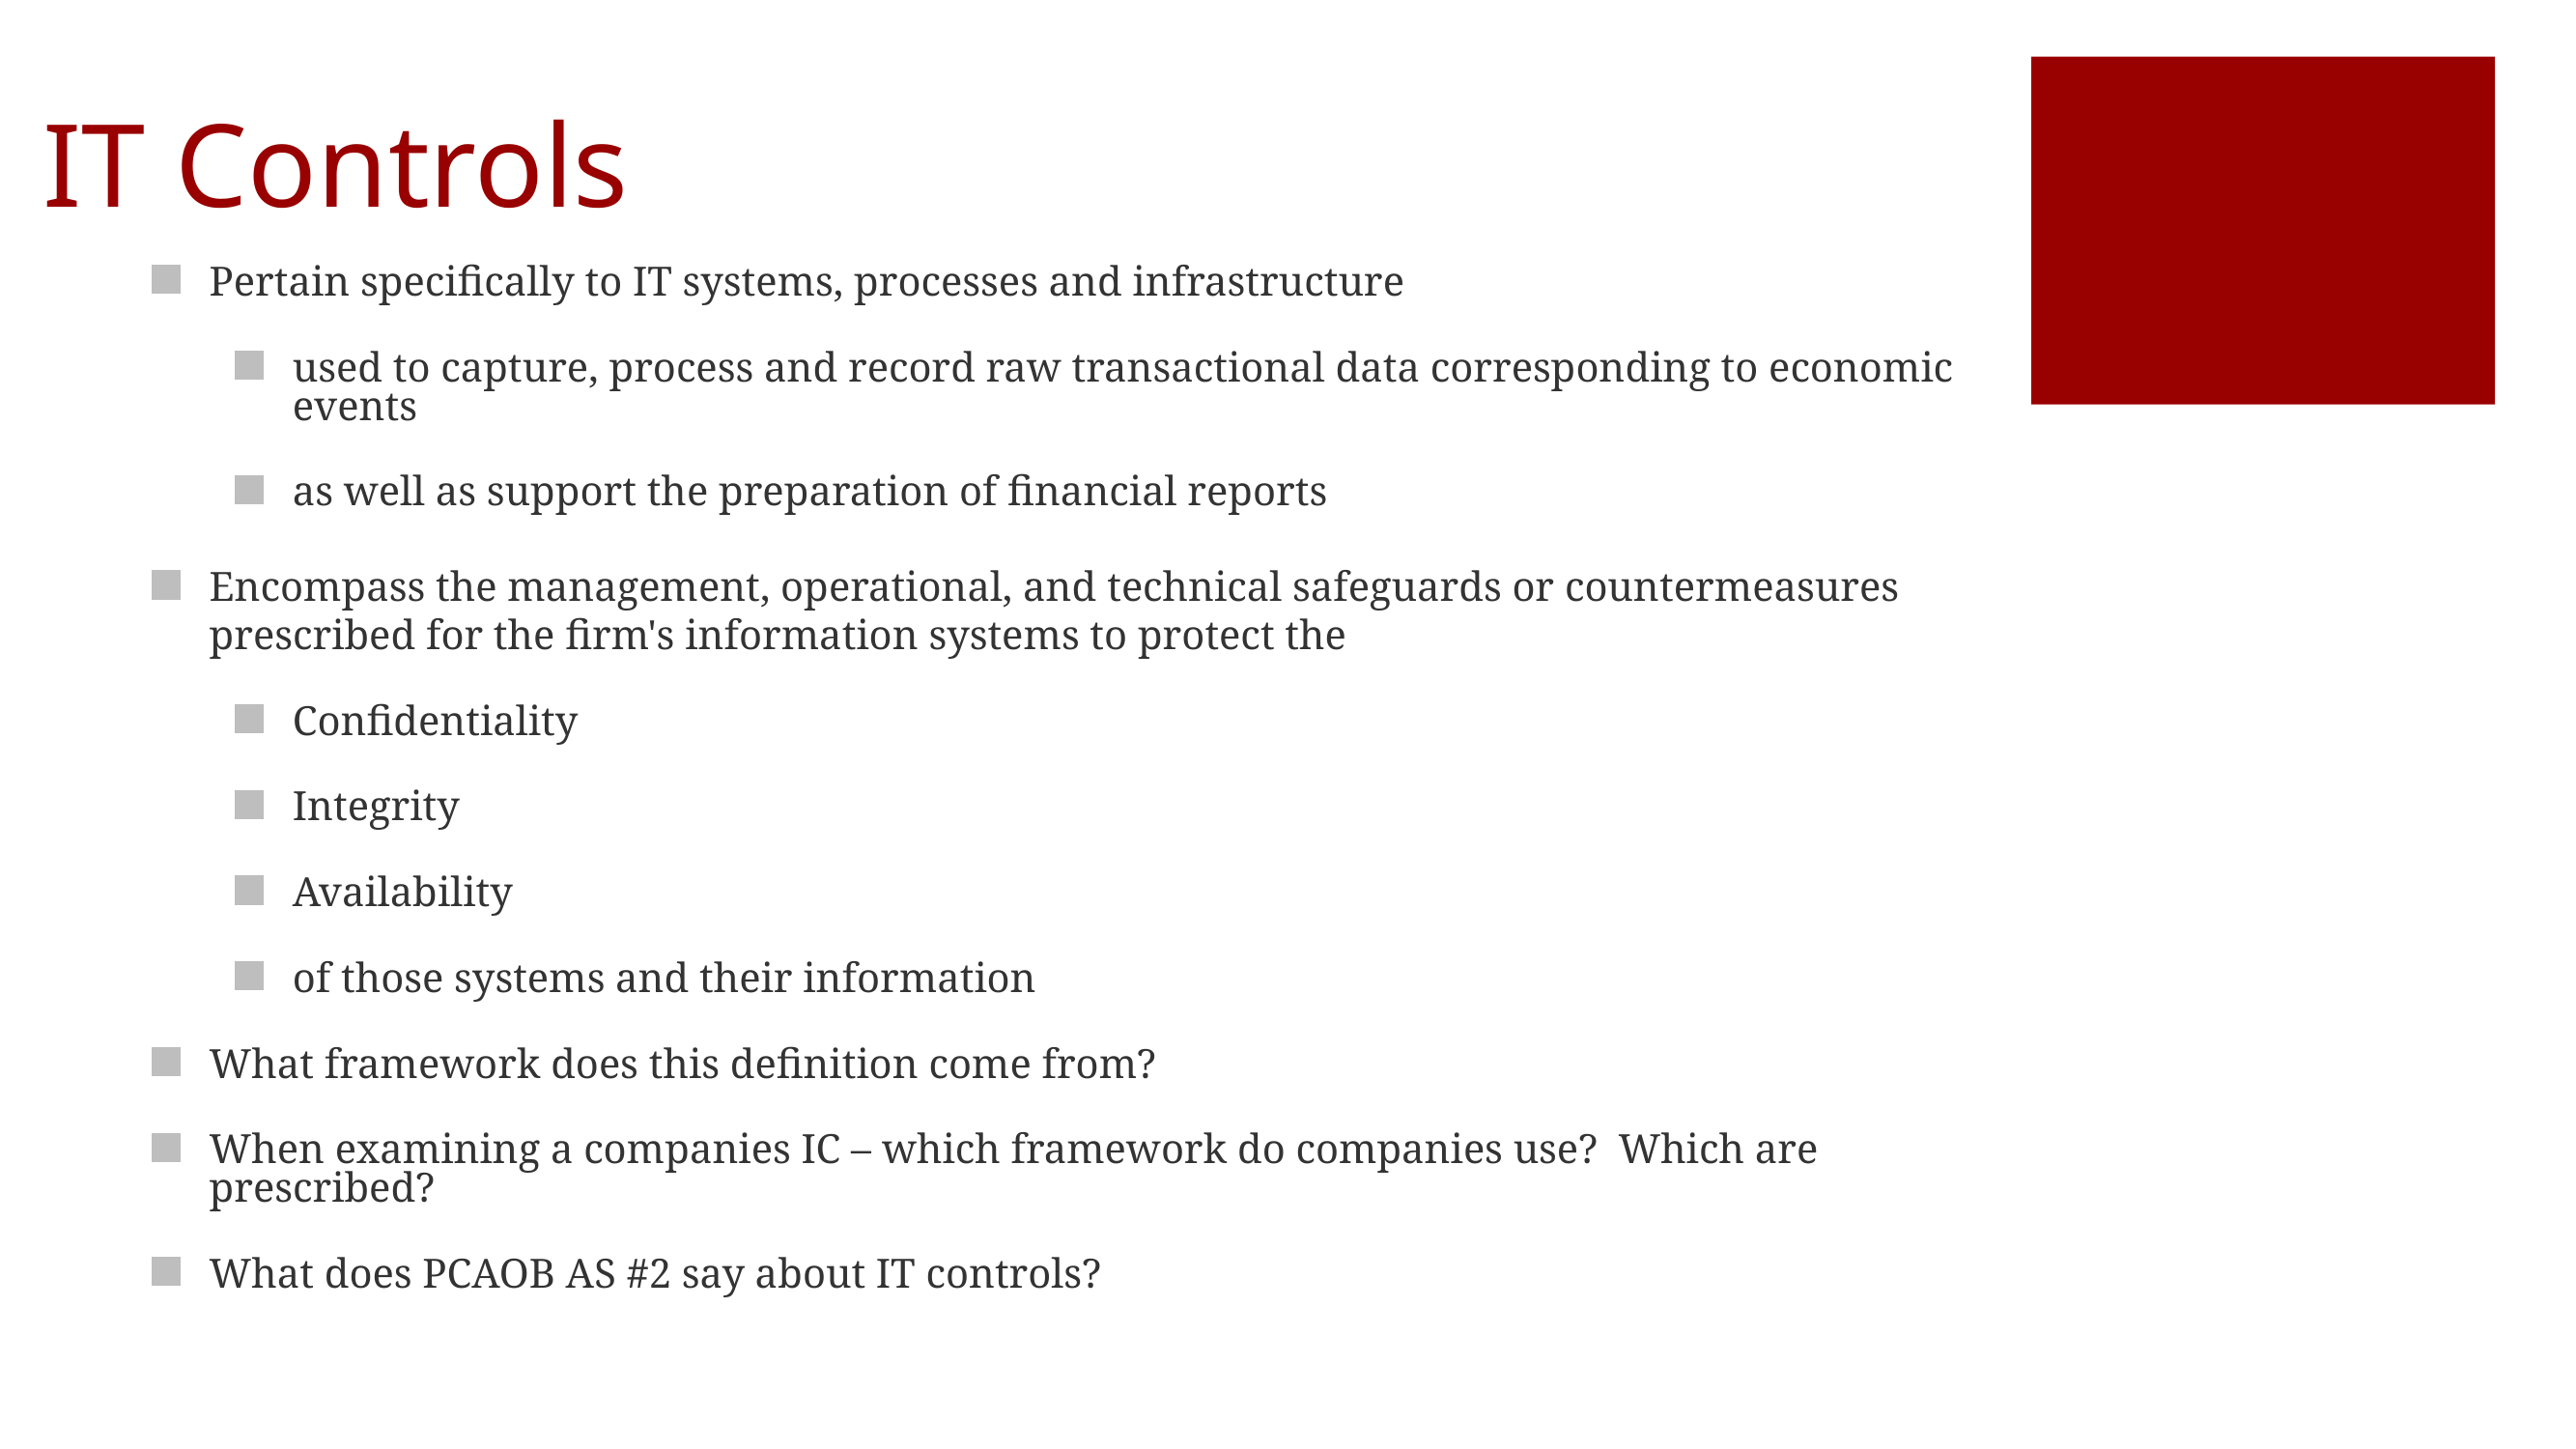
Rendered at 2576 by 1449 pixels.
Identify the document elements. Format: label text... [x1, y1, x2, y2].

picture [152, 1257, 181, 1286]
picture [235, 704, 264, 733]
picture [152, 1133, 181, 1162]
picture [235, 875, 264, 905]
picture [152, 265, 181, 294]
picture [235, 790, 264, 819]
picture [235, 351, 264, 380]
picture [152, 570, 181, 600]
title IT Controls [19, 0, 1854, 242]
picture [235, 475, 264, 504]
picture [152, 1047, 181, 1076]
picture [235, 961, 264, 990]
list Pertain specifically to IT systems, processes and infrastructure used to capture, process and record raw transactional data corresponding to economic events as well as support the preparation of financial reports Encompass the management, operational, and technical safeguards or countermeasures prescribed for the firm's information systems to protect the Confidentiality Integrity Availability of those systems and their information What framework does this definition come from? When examining a companies IC – which framework do companies use? Which are prescribed? What does PCAOB AS #2 say about IT controls? [128, 253, 2000, 1294]
